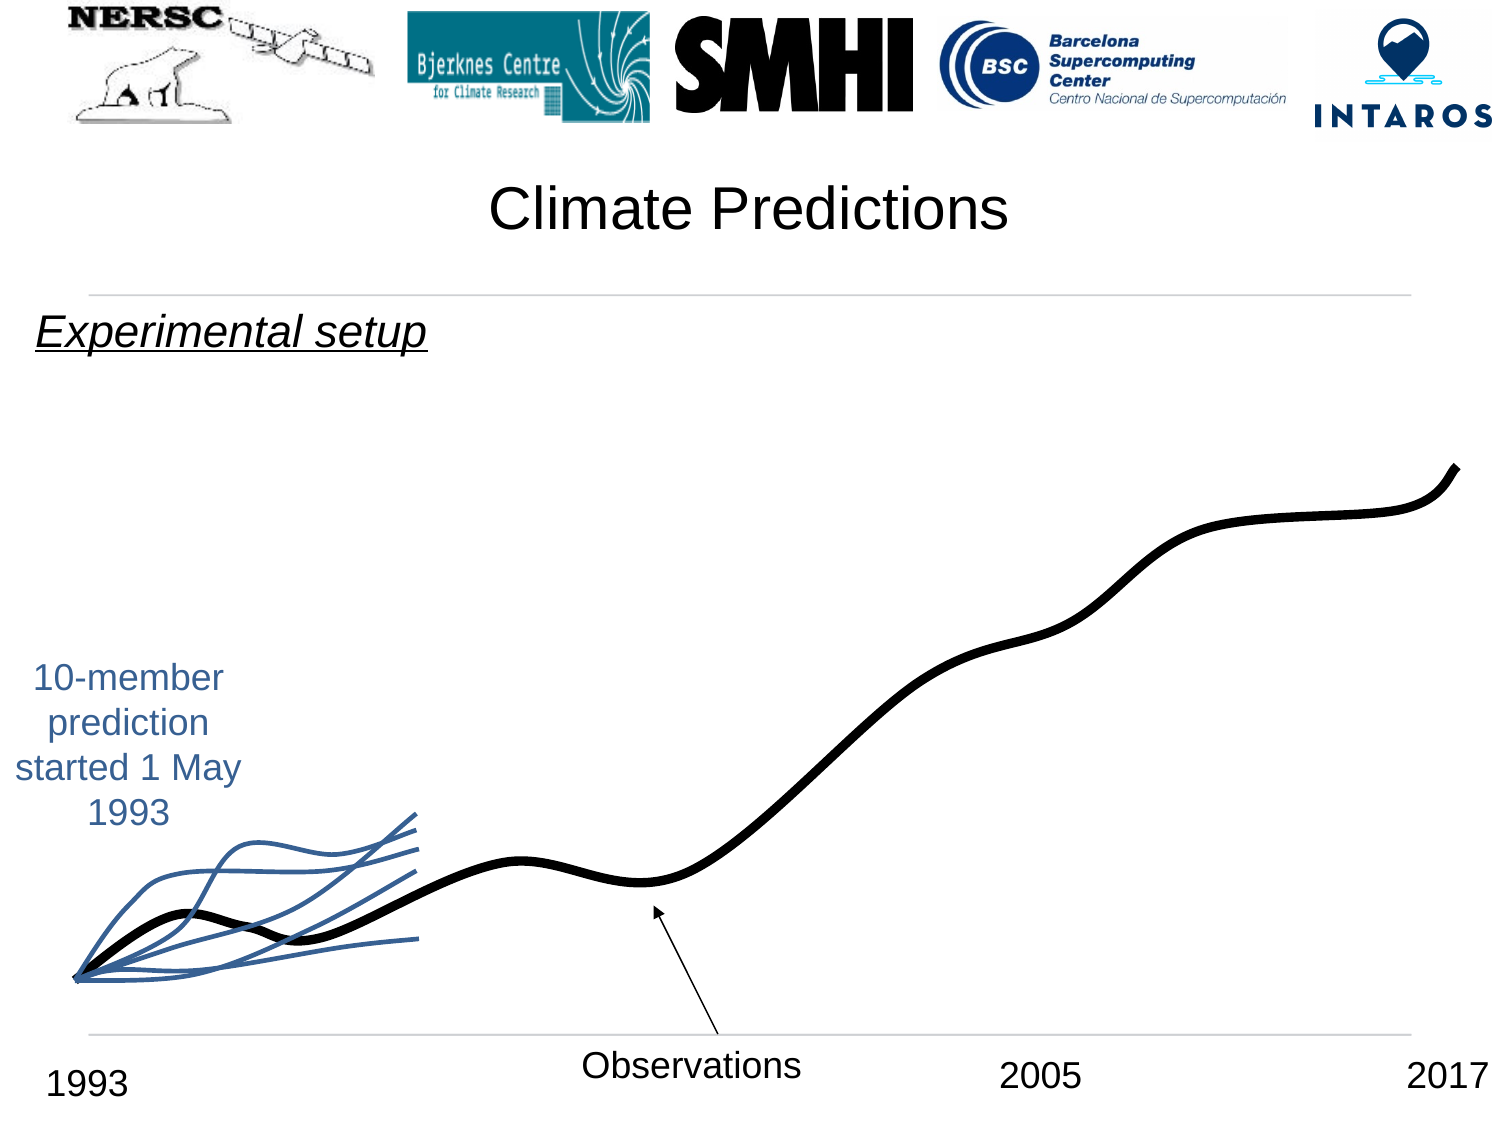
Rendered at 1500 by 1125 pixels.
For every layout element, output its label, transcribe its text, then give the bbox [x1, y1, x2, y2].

text_box [75, 830, 417, 980]
text_box Observations [567, 1033, 858, 1093]
picture [937, 16, 1288, 111]
picture [407, 11, 650, 123]
text_box Climate Predictions [0, 162, 1500, 249]
text_box 1993 [21, 1052, 161, 1112]
text_box 2005 [975, 1044, 1115, 1104]
text_box [222, 938, 419, 968]
text_box 2017 [1382, 1044, 1500, 1104]
text_box [75, 870, 216, 979]
text_box [87, 930, 176, 974]
text_box [333, 813, 417, 854]
text_box [93, 848, 377, 974]
picture [1315, 9, 1492, 142]
text_box [340, 849, 419, 880]
text_box Experimental setup [21, 294, 600, 364]
picture [674, 16, 913, 113]
text_box [288, 466, 1458, 941]
text_box [74, 870, 417, 981]
picture [67, 0, 376, 124]
text_box [653, 905, 718, 1035]
text_box 10-member prediction started 1 May 1993 [0, 645, 268, 840]
